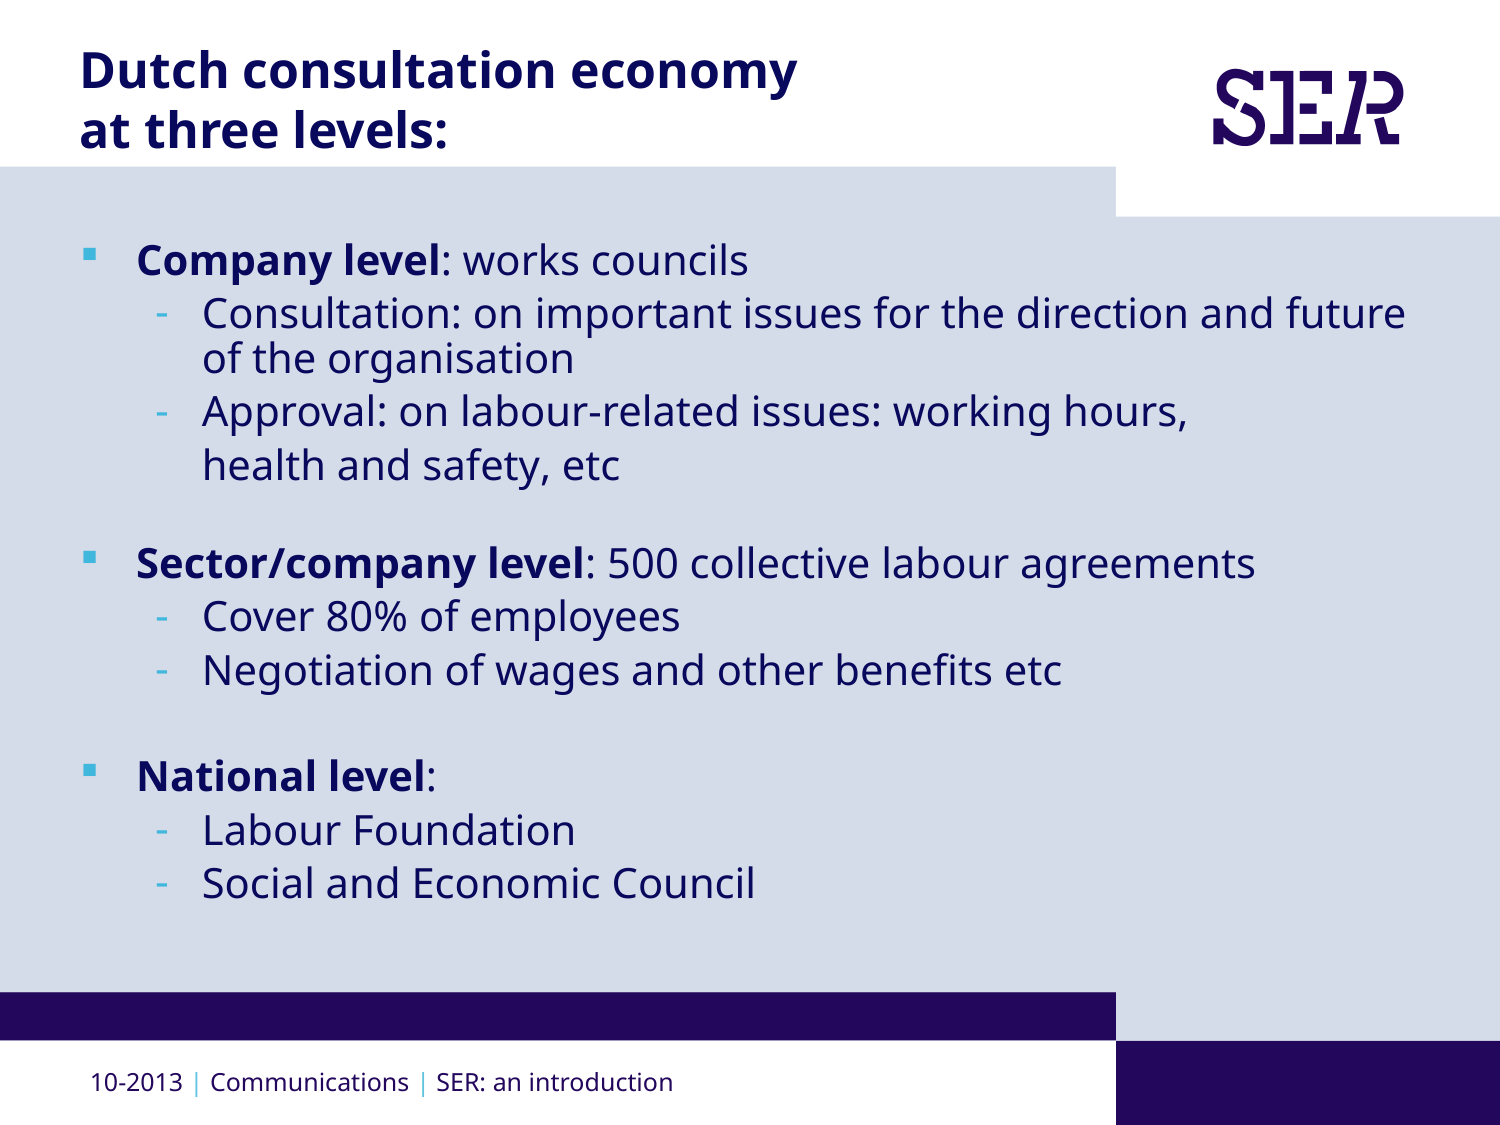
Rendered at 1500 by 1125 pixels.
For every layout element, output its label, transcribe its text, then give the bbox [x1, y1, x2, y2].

picture [0, 0, 1500, 217]
picture [0, 992, 1500, 1125]
title Dutch consultation economy at three levels: [64, 30, 1188, 138]
list Company level: works councils Consultation: on important issues for the direction and future of the organisation Approval: on labour-related issues: working hours, health and safety, etc Sector/company level: 500 collective labour agreements Cover 80% of employees Negotiation of wages and other benefits etc National level: Labour Foundation Social and Economic Council [64, 231, 1437, 953]
